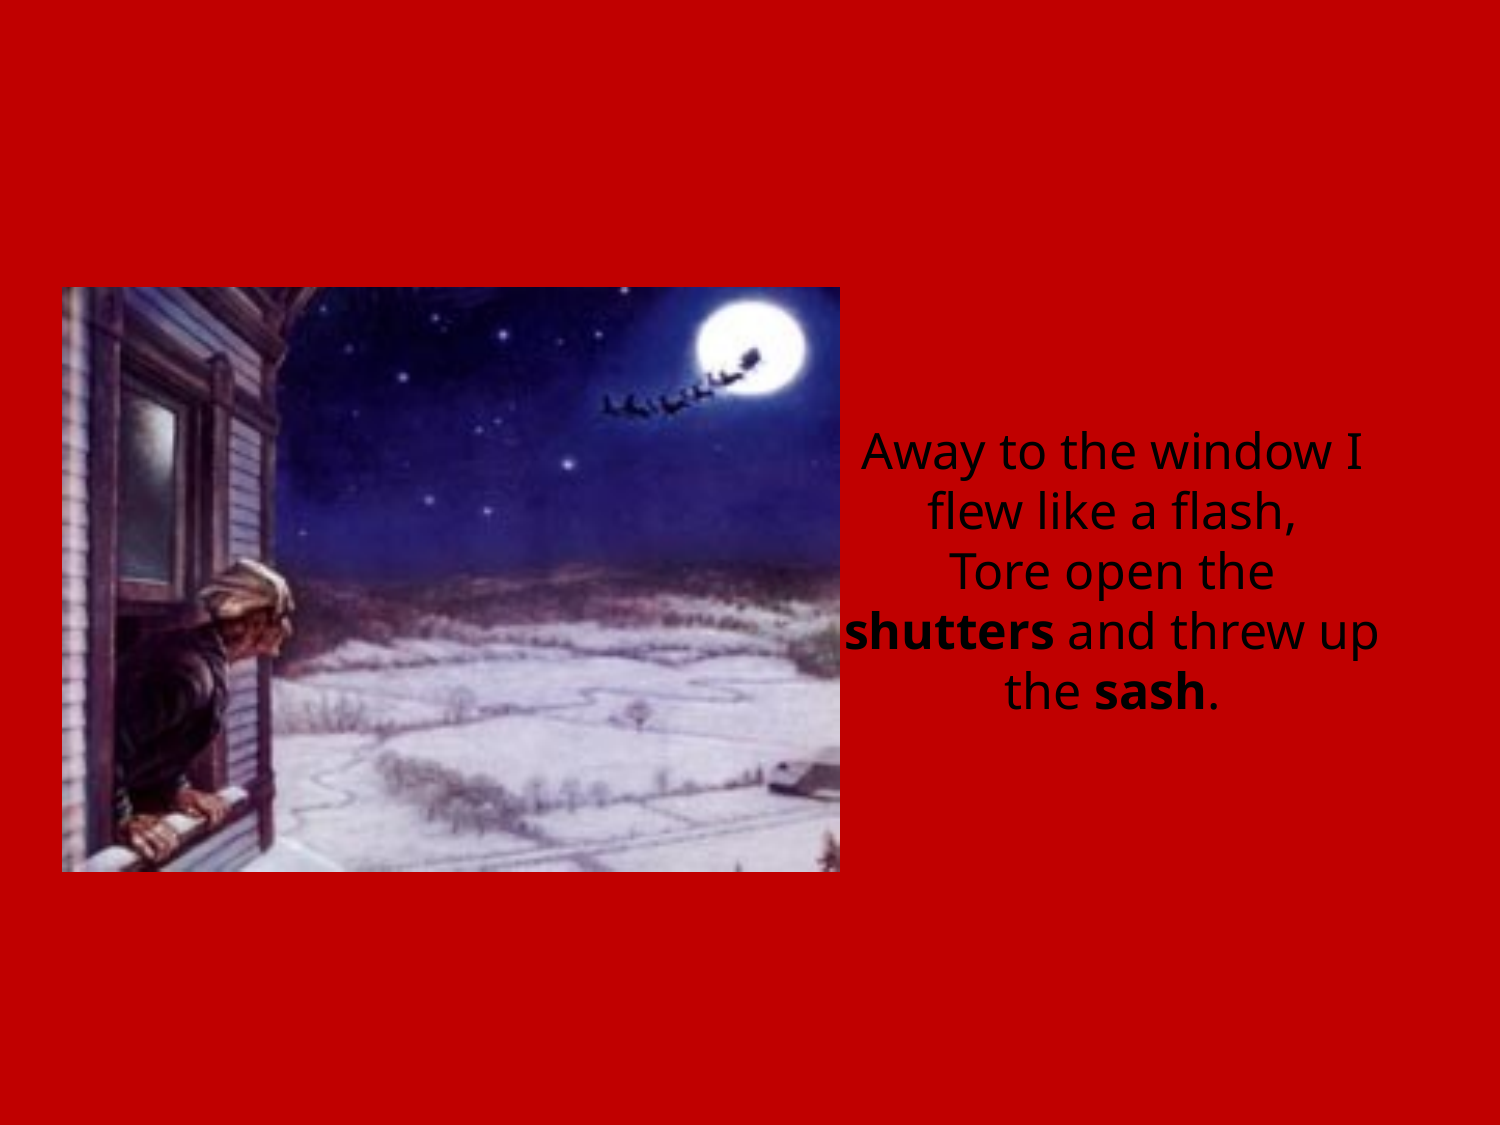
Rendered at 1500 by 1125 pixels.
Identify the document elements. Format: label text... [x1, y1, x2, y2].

text_box Away to the window I flew like a flash, Tore open the shutters and threw up the sash. [844, 351, 1400, 727]
picture [62, 287, 840, 873]
